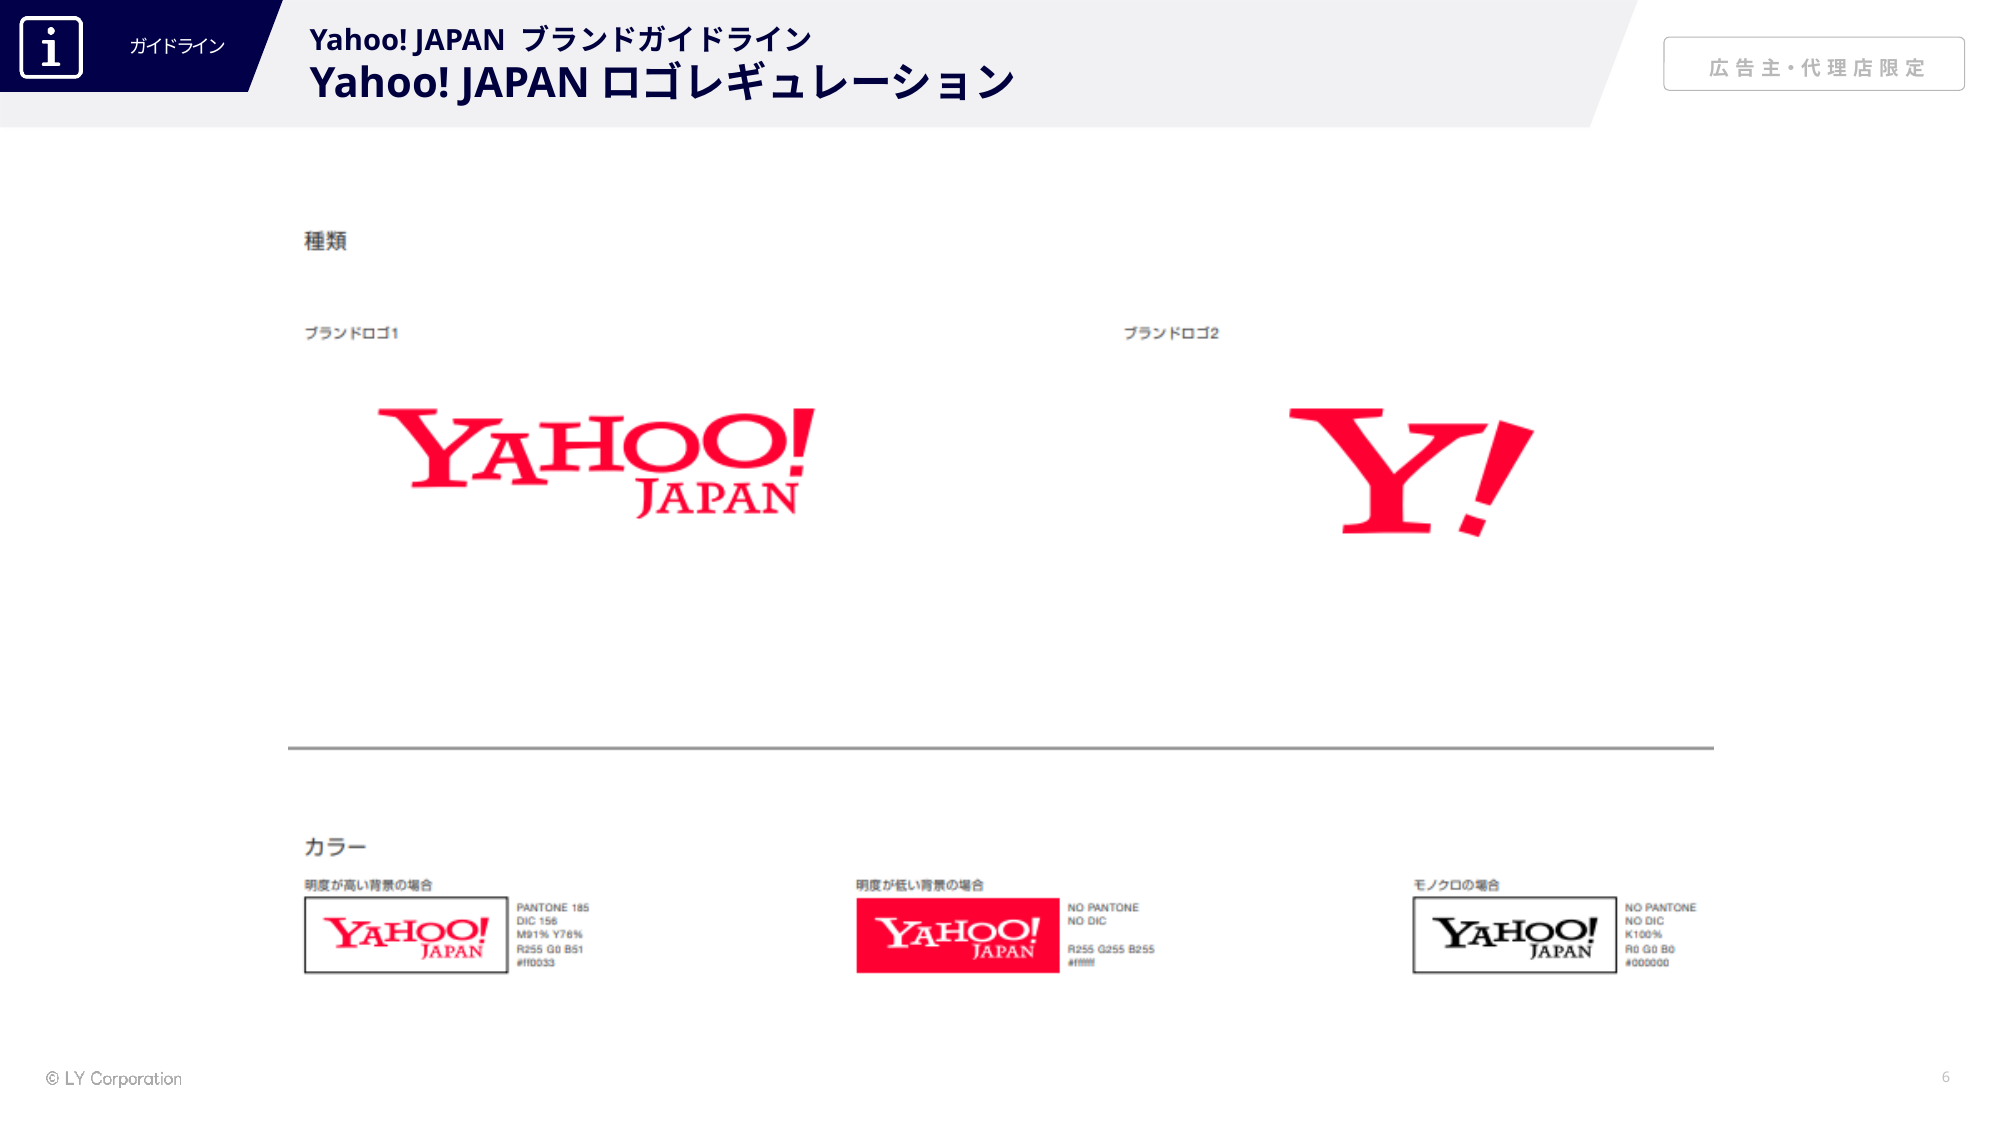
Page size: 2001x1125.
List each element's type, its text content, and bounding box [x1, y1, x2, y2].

picture [288, 219, 1714, 985]
text_box Yahoo! JAPAN ブランドガイドライン Yahoo! JAPANロゴレギュレーション [309, 21, 2000, 114]
list ガイドライン [129, 11, 272, 79]
picture [9, 5, 92, 87]
picture [46, 1071, 181, 1088]
